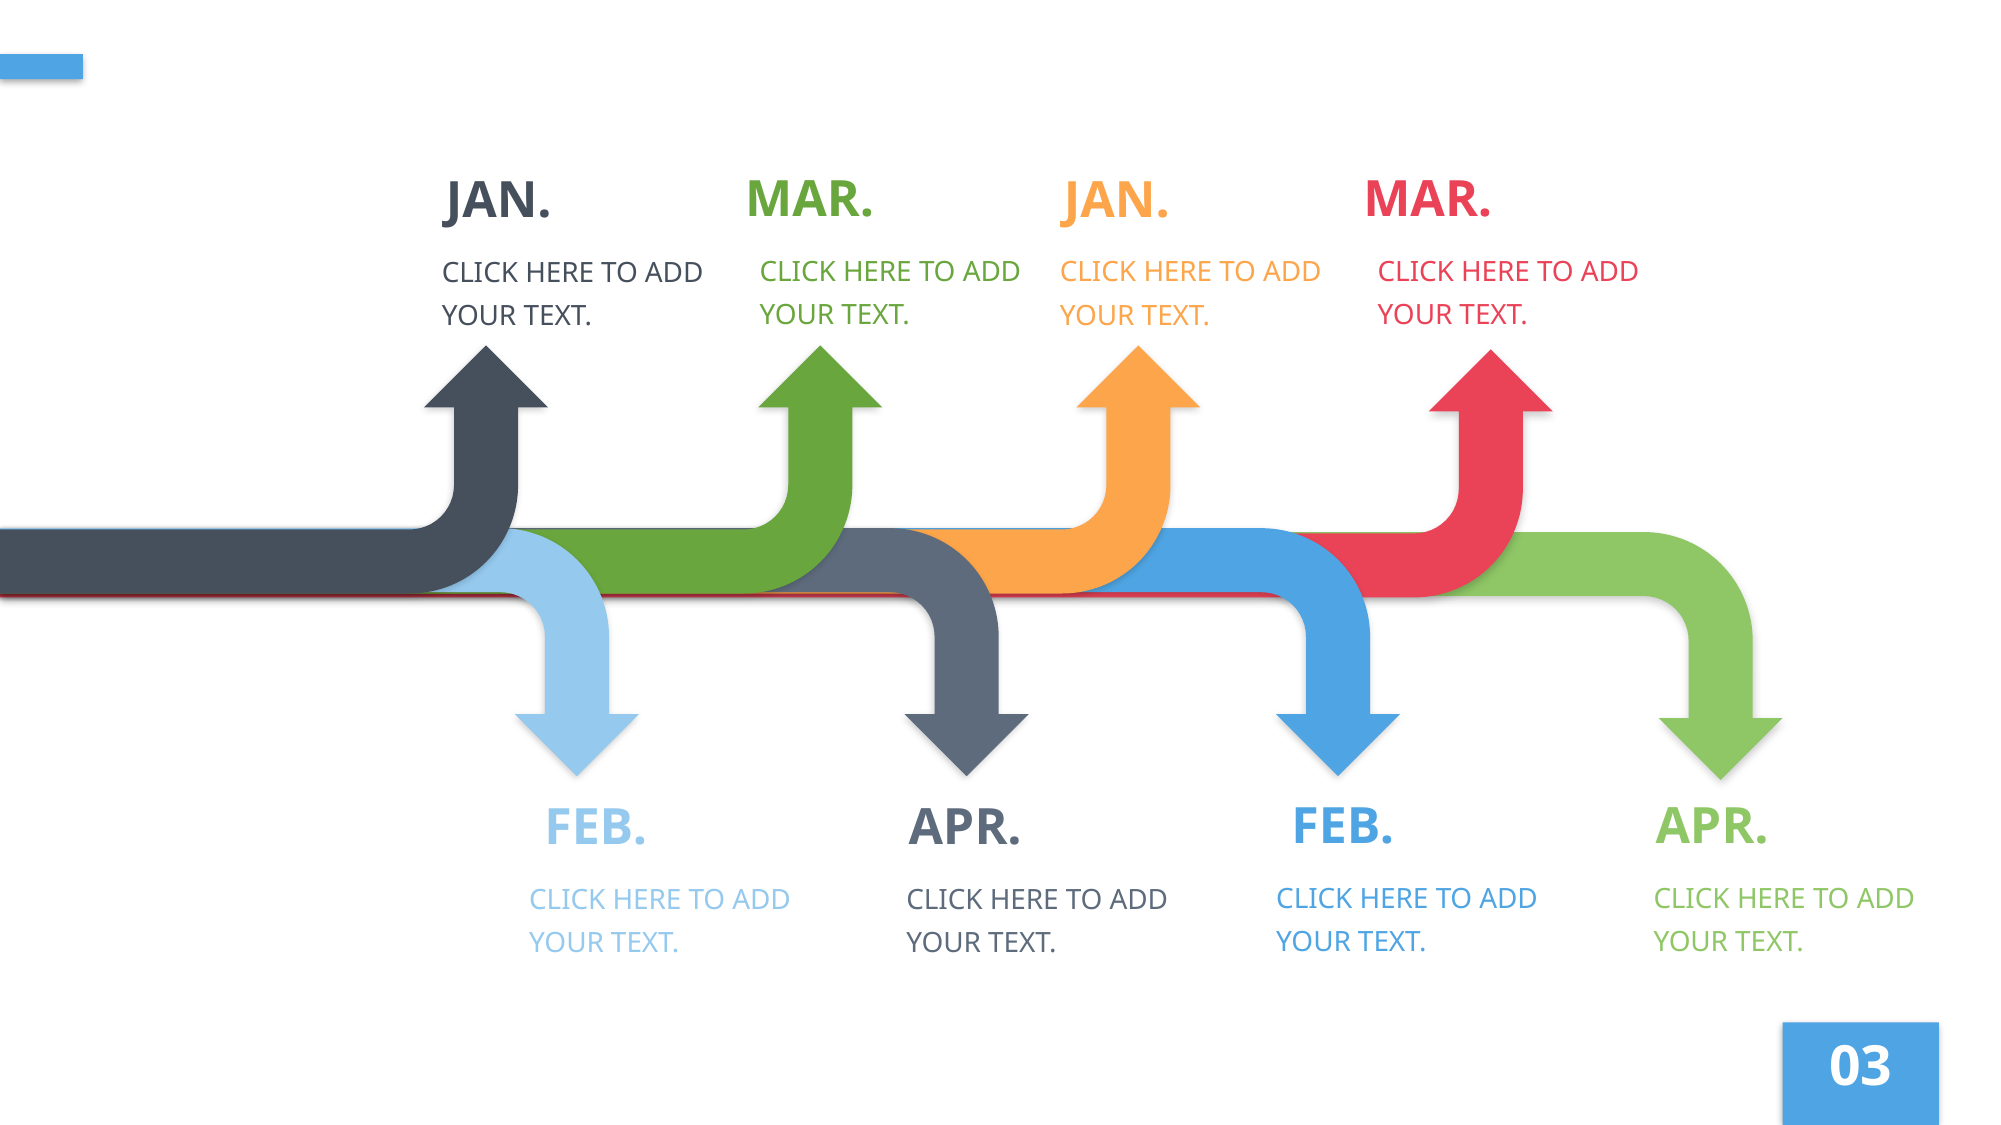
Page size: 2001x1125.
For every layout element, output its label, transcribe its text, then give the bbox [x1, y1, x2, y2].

text_box [452, 528, 640, 777]
text_box [0, 348, 549, 595]
text_box [786, 527, 1030, 777]
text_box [731, 158, 1044, 339]
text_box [1349, 158, 1668, 339]
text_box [1261, 785, 1567, 966]
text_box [514, 786, 819, 967]
text_box [1296, 348, 1554, 599]
text_box [1464, 531, 1784, 781]
text_box [1104, 527, 1401, 777]
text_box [891, 786, 1197, 967]
text_box [519, 347, 883, 595]
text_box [426, 159, 729, 340]
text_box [1045, 159, 1346, 339]
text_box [1638, 785, 1944, 966]
list 03 [1782, 1022, 1940, 1104]
text_box [909, 347, 1202, 595]
